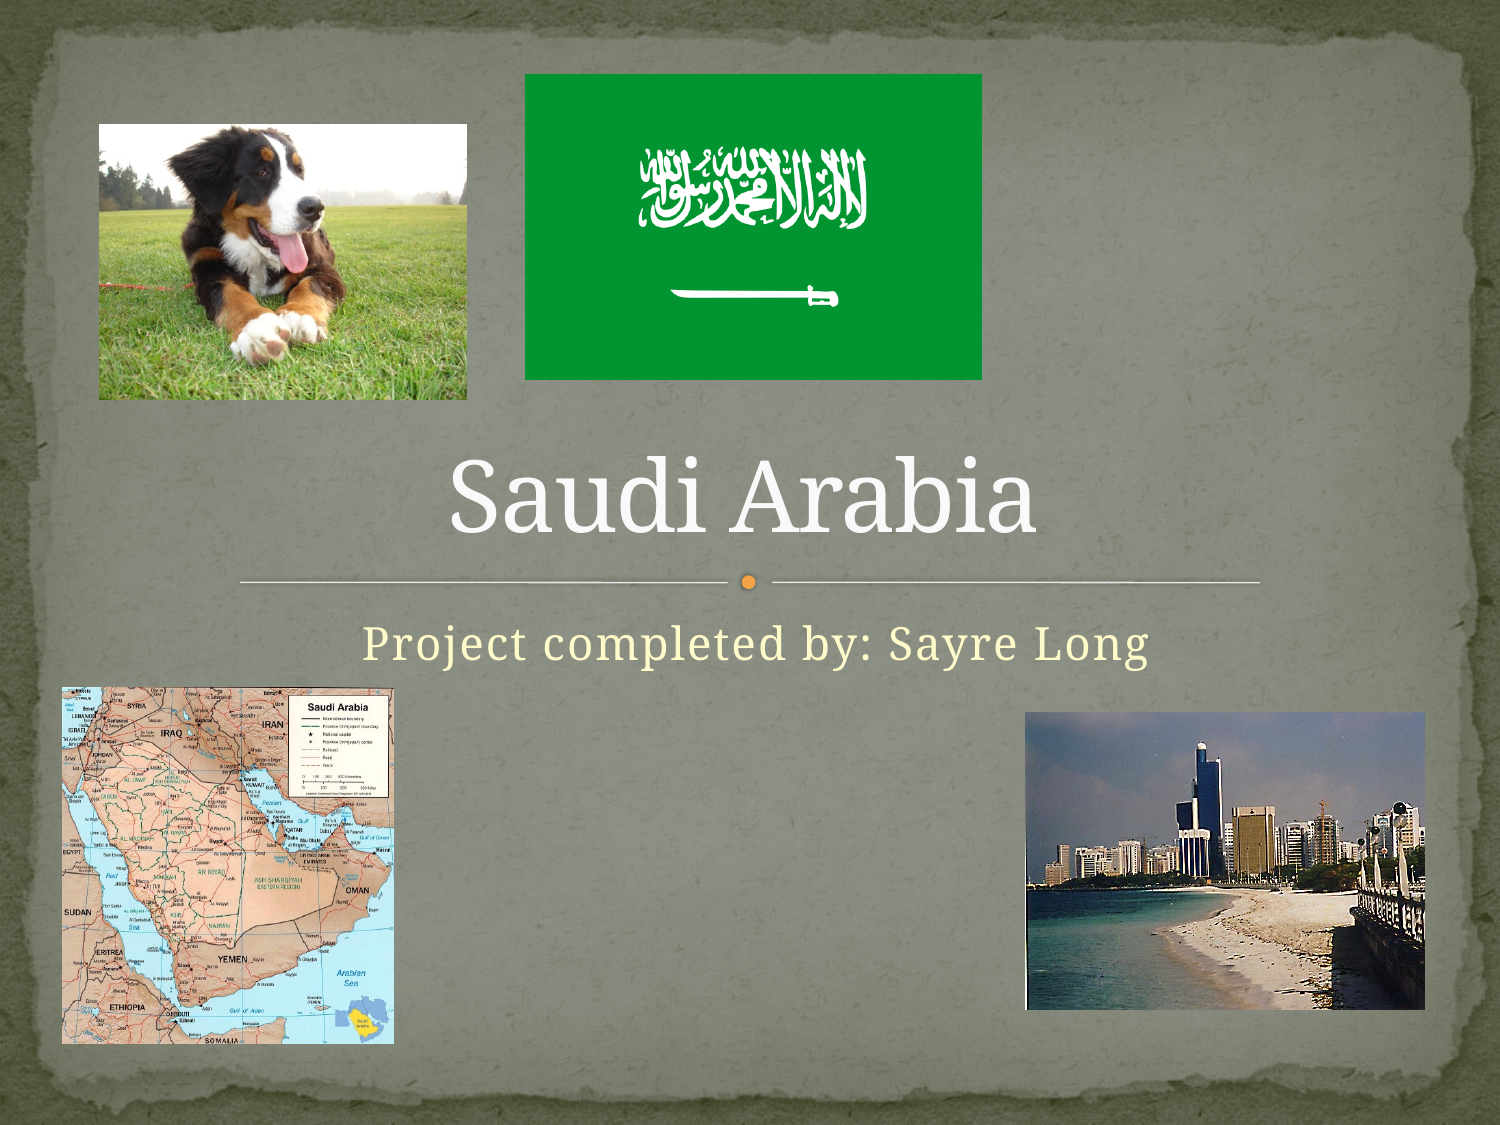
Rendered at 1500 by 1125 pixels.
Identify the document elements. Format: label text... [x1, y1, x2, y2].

picture [1025, 712, 1425, 1010]
picture [62, 687, 394, 1044]
picture [99, 124, 467, 400]
title Saudi Arabia [74, 235, 1438, 561]
subtitle Project completed by: Sayre Long [75, 606, 1438, 795]
picture [525, 74, 982, 380]
